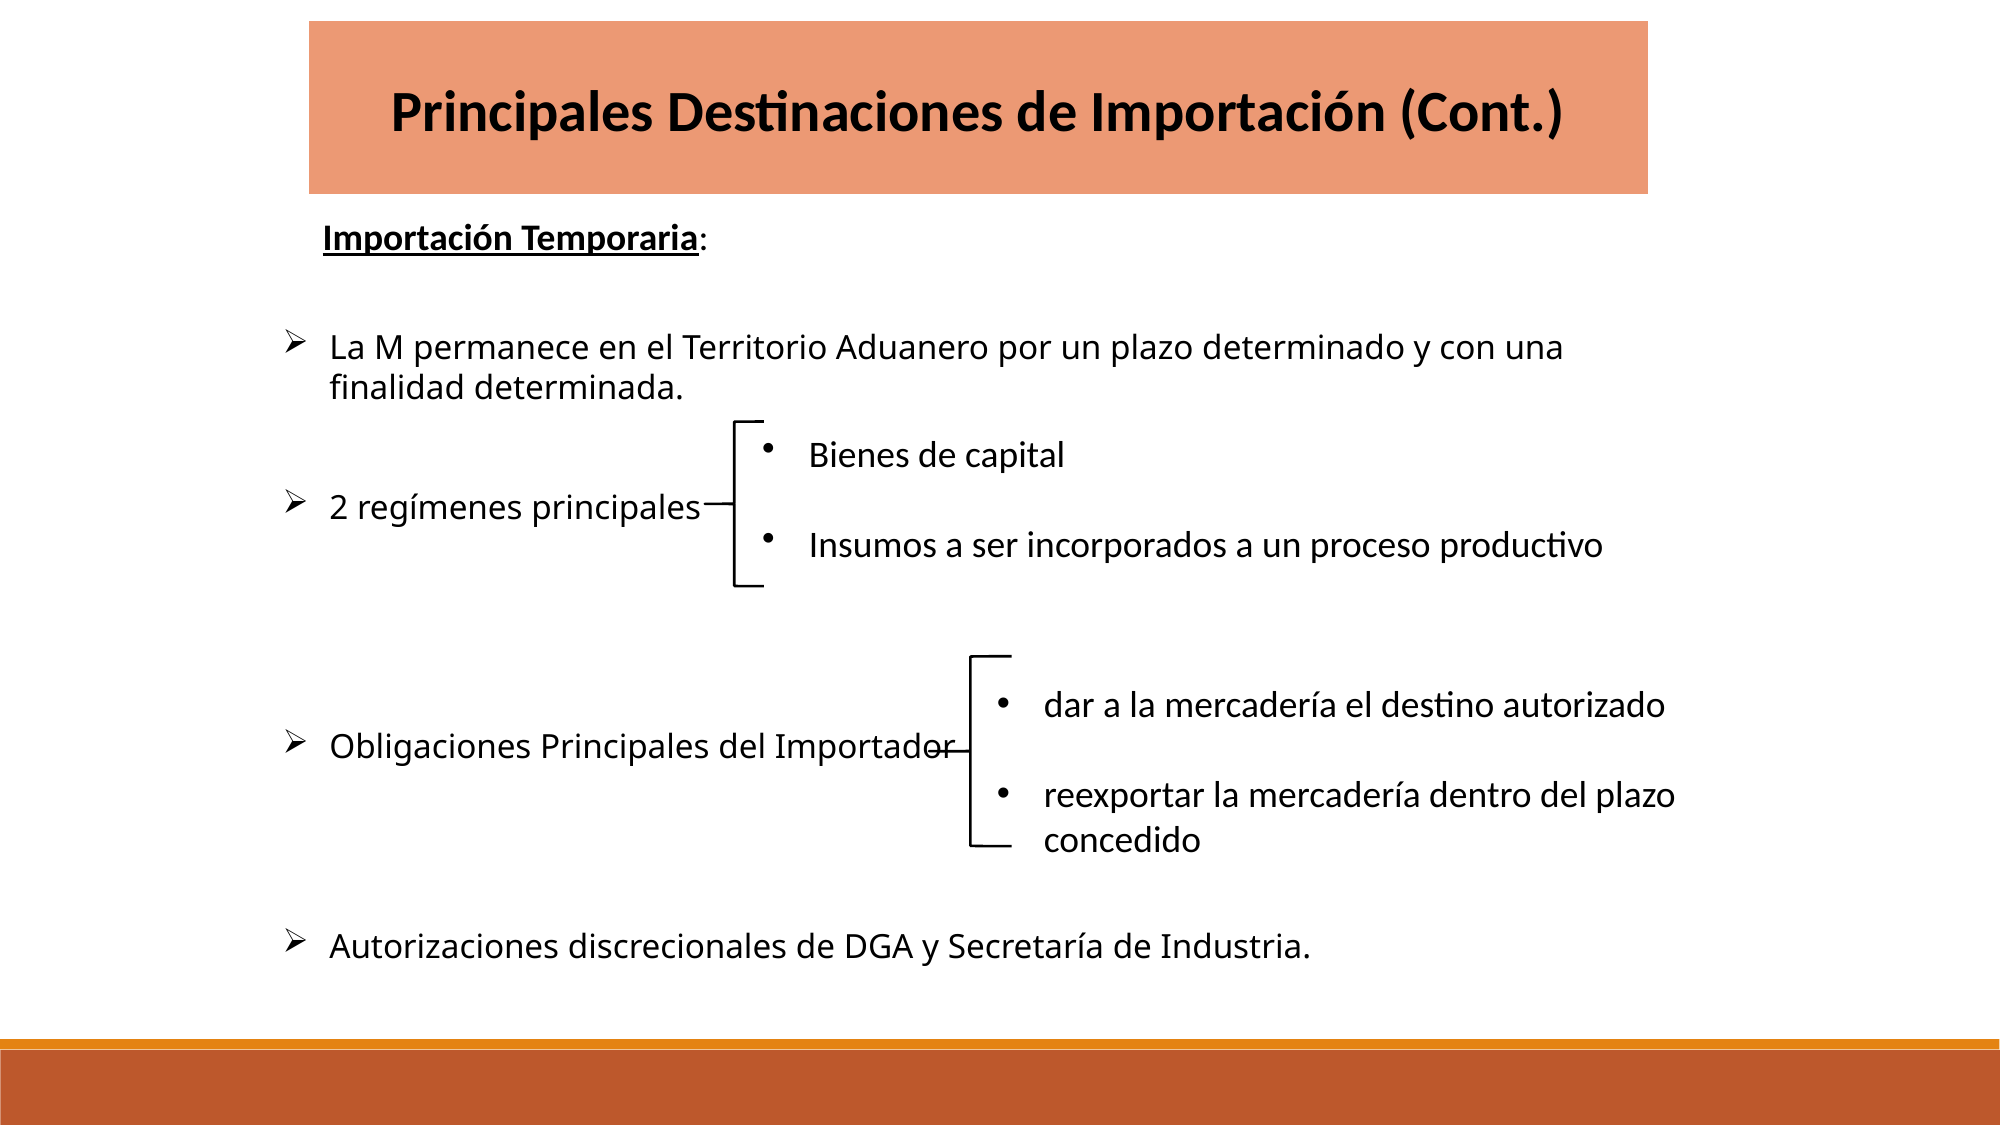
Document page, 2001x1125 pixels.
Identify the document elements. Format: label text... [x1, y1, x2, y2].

text_box Principales Destinaciones de Importación (Cont.) [305, 17, 1652, 198]
text_box Bienes de capital Insumos a ser incorporados a un proceso productivo [747, 422, 1638, 573]
text_box Importación Temporaria: [308, 205, 724, 266]
text_box [927, 654, 1012, 848]
text_box [703, 420, 764, 588]
text_box La M permanece en el Territorio Aduanero por un plazo determinado y con una finalidad determinada. 2 regímenes principales Obligaciones Principales del Importador Autorizaciones discrecionales de DGA y Secretaría de Industria. [267, 278, 1721, 973]
text_box dar a la mercadería el destino autorizado reexportar la mercadería dentro del plazo concedido [982, 672, 1721, 868]
